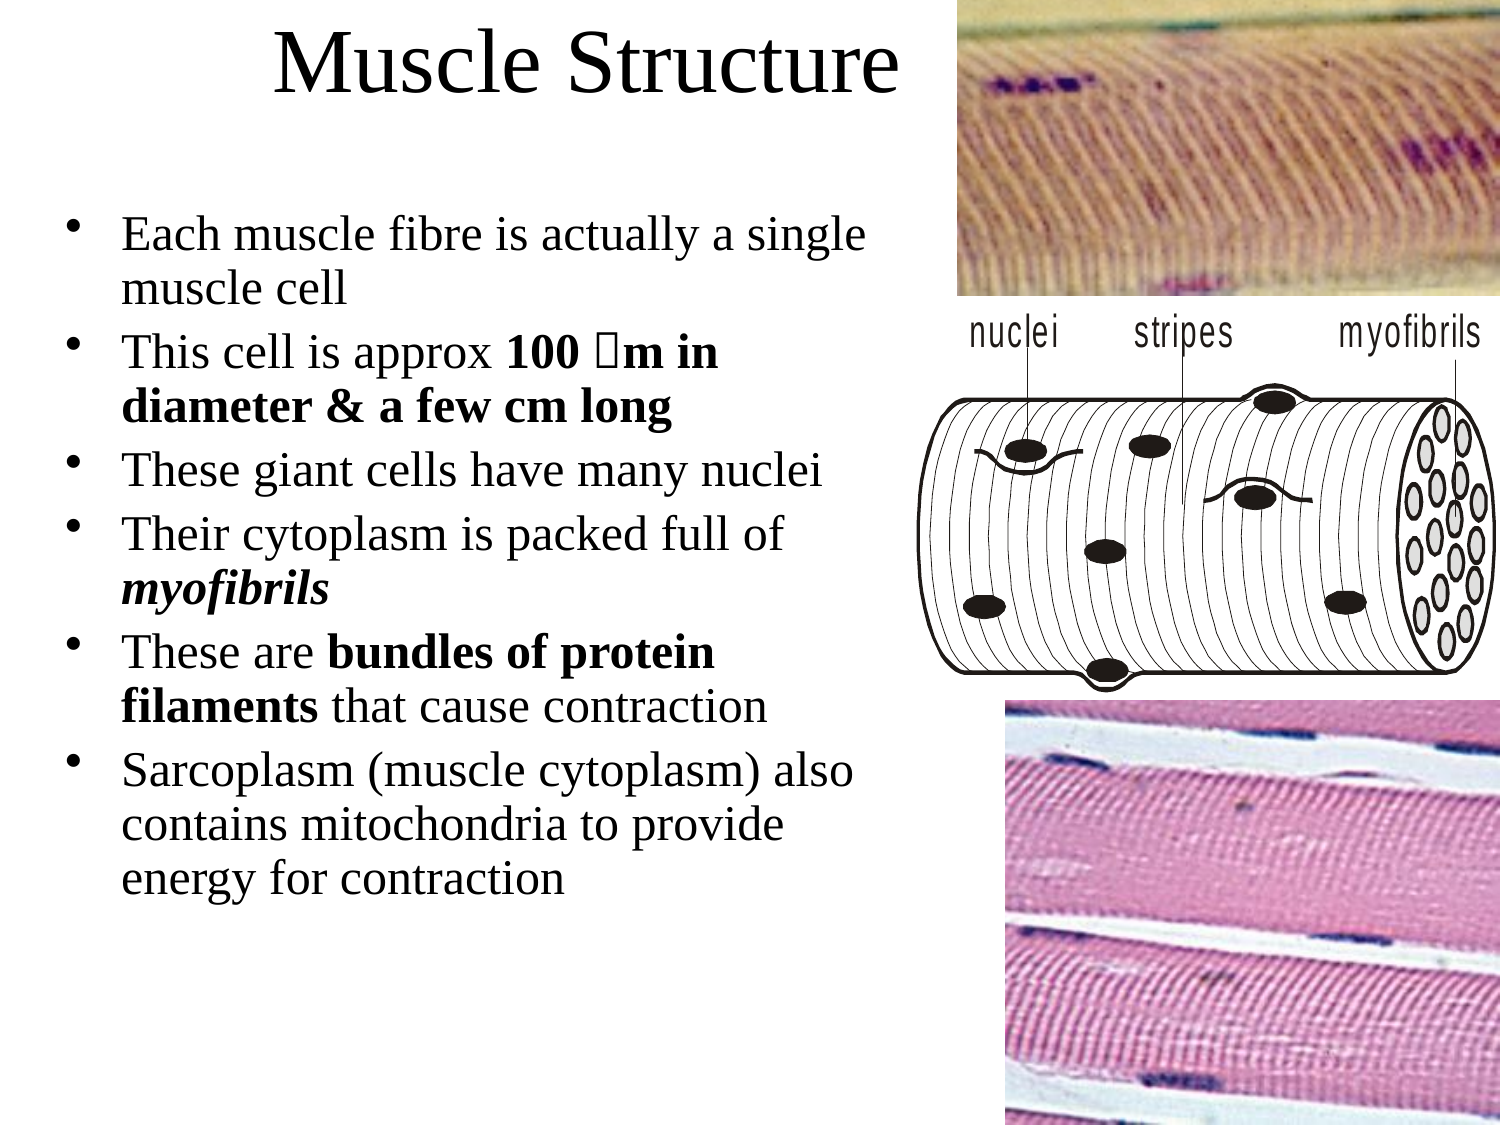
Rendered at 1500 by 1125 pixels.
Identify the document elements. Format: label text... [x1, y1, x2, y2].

title Muscle Structure [0, 0, 955, 113]
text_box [957, 0, 1500, 296]
picture [1005, 700, 1500, 1125]
list Each muscle fibre is actually a single muscle cell This cell is approx 100 m in diameter & a few cm long These giant cells have many nuclei Their cytoplasm is packed full of myofibrils These are bundles of protein filaments that cause contraction Sarcoplasm (muscle cytoplasm) also contains mitochondria to provide energy for contraction [49, 199, 913, 1088]
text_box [912, 309, 1500, 698]
